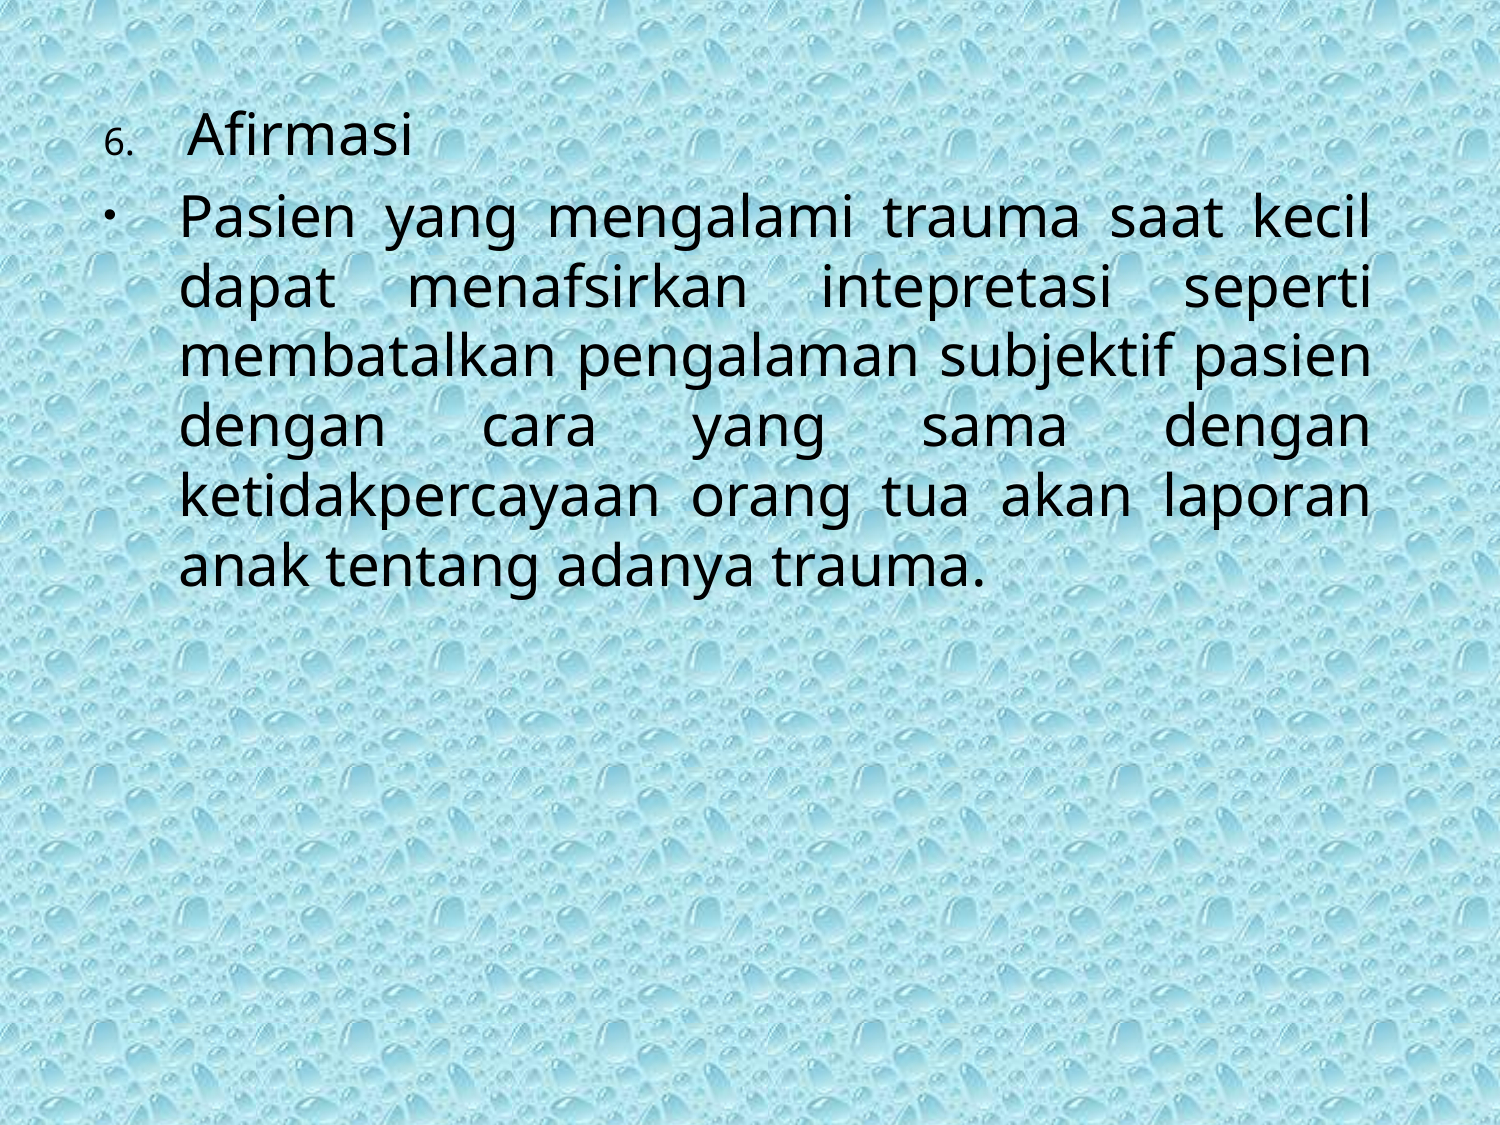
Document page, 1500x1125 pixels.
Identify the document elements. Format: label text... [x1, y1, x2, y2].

picture [0, 0, 1500, 1125]
subtitle Afirmasi Pasien yang mengalami trauma saat kecil dapat menafsirkan intepretasi seperti membatalkan pengalaman subjektif pasien dengan cara yang sama dengan ketidakpercayaan orang tua akan laporan anak tentang adanya trauma. [88, 90, 1388, 1024]
